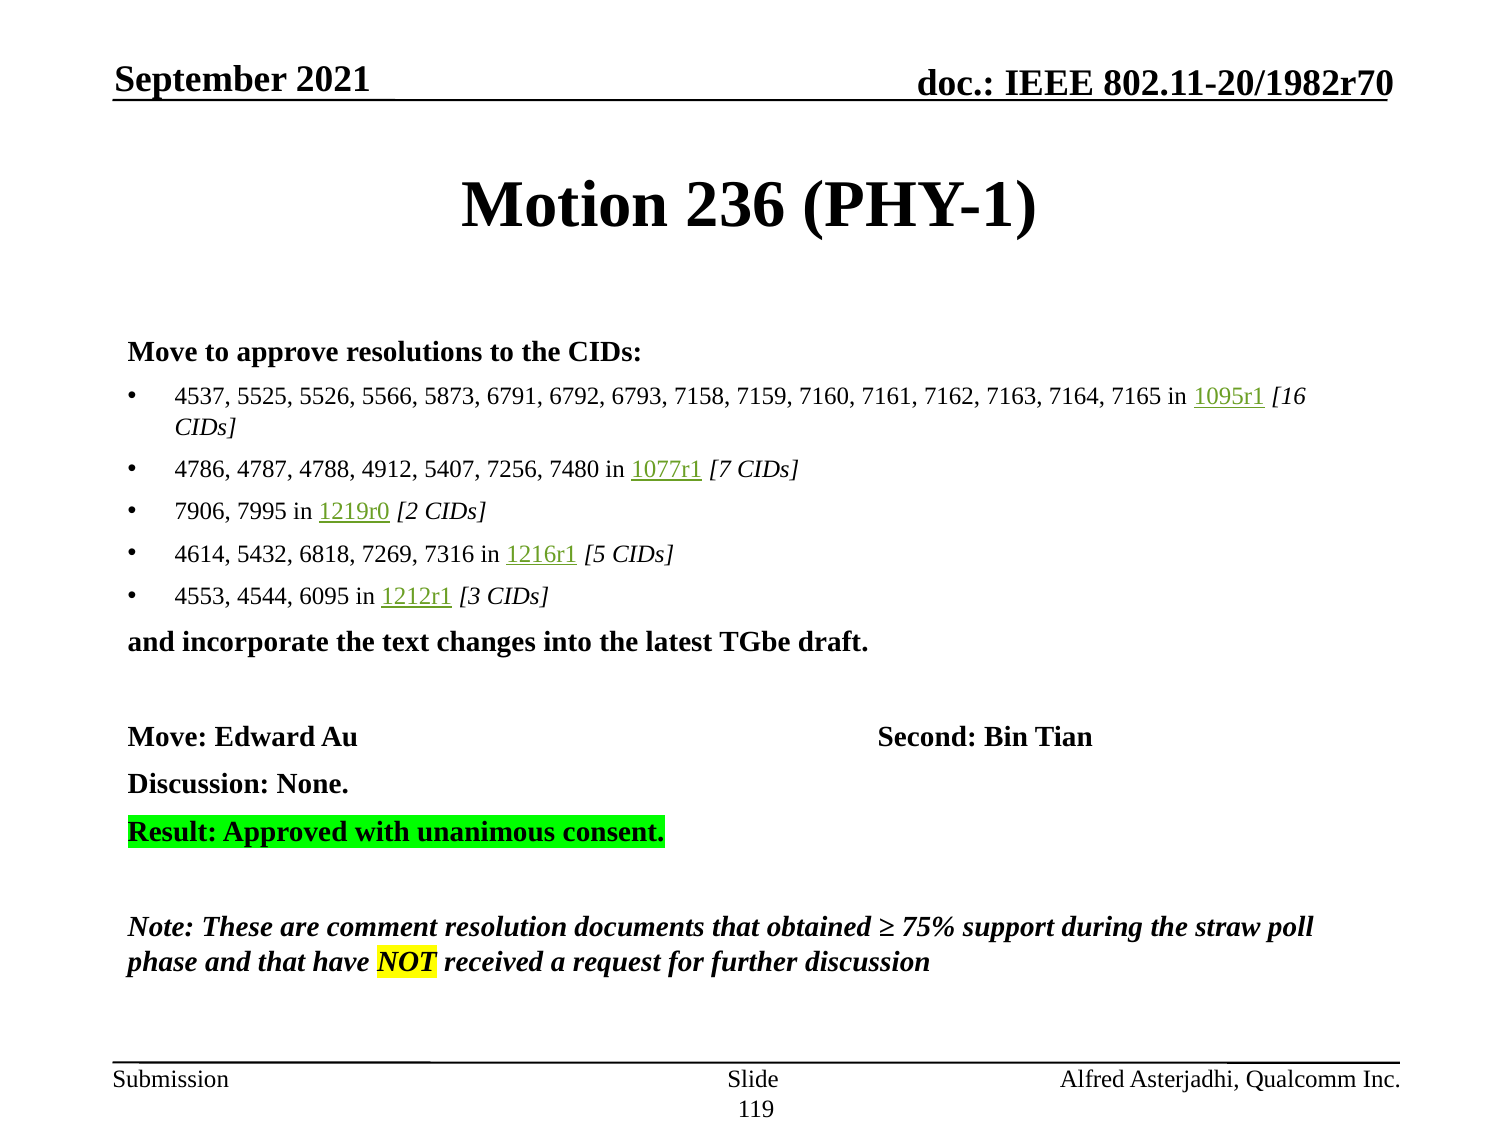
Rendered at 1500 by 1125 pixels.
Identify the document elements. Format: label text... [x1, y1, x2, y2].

footer Alfred Asterjadhi, Qualcomm Inc. [878, 1061, 1402, 1093]
title Motion 236 (PHY-1) [112, 112, 1388, 288]
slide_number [114, 54, 423, 100]
slide_number Slide 119 [712, 1061, 800, 1123]
list Move to approve resolutions to the CIDs: 4537, 5525, 5526, 5566, 5873, 6791, 6792, 6793, 7158, 7159, 7160, 7161, 7162, 7163, 7164, 7165 in 1095r1 [16 CIDs] 4786, 4787, 4788, 4912, 5407, 7256, 7480 in 1077r1 [7 CIDs] 7906, 7995 in 1219r0 [2 CIDs] 4614, 5432, 6818, 7269, 7316 in 1216r1 [5 CIDs] 4553, 4544, 6095 in 1212r1 [3 CIDs] and incorporate the text changes into the latest TGbe draft. Move: Edward Au Second: Bin Tian Discussion: None. Result: Approved with unanimous consent. Note: These are comment resolution documents that obtained ≥ 75% support during the straw poll phase and that have NOT received a request for further discussion [112, 324, 1388, 1063]
